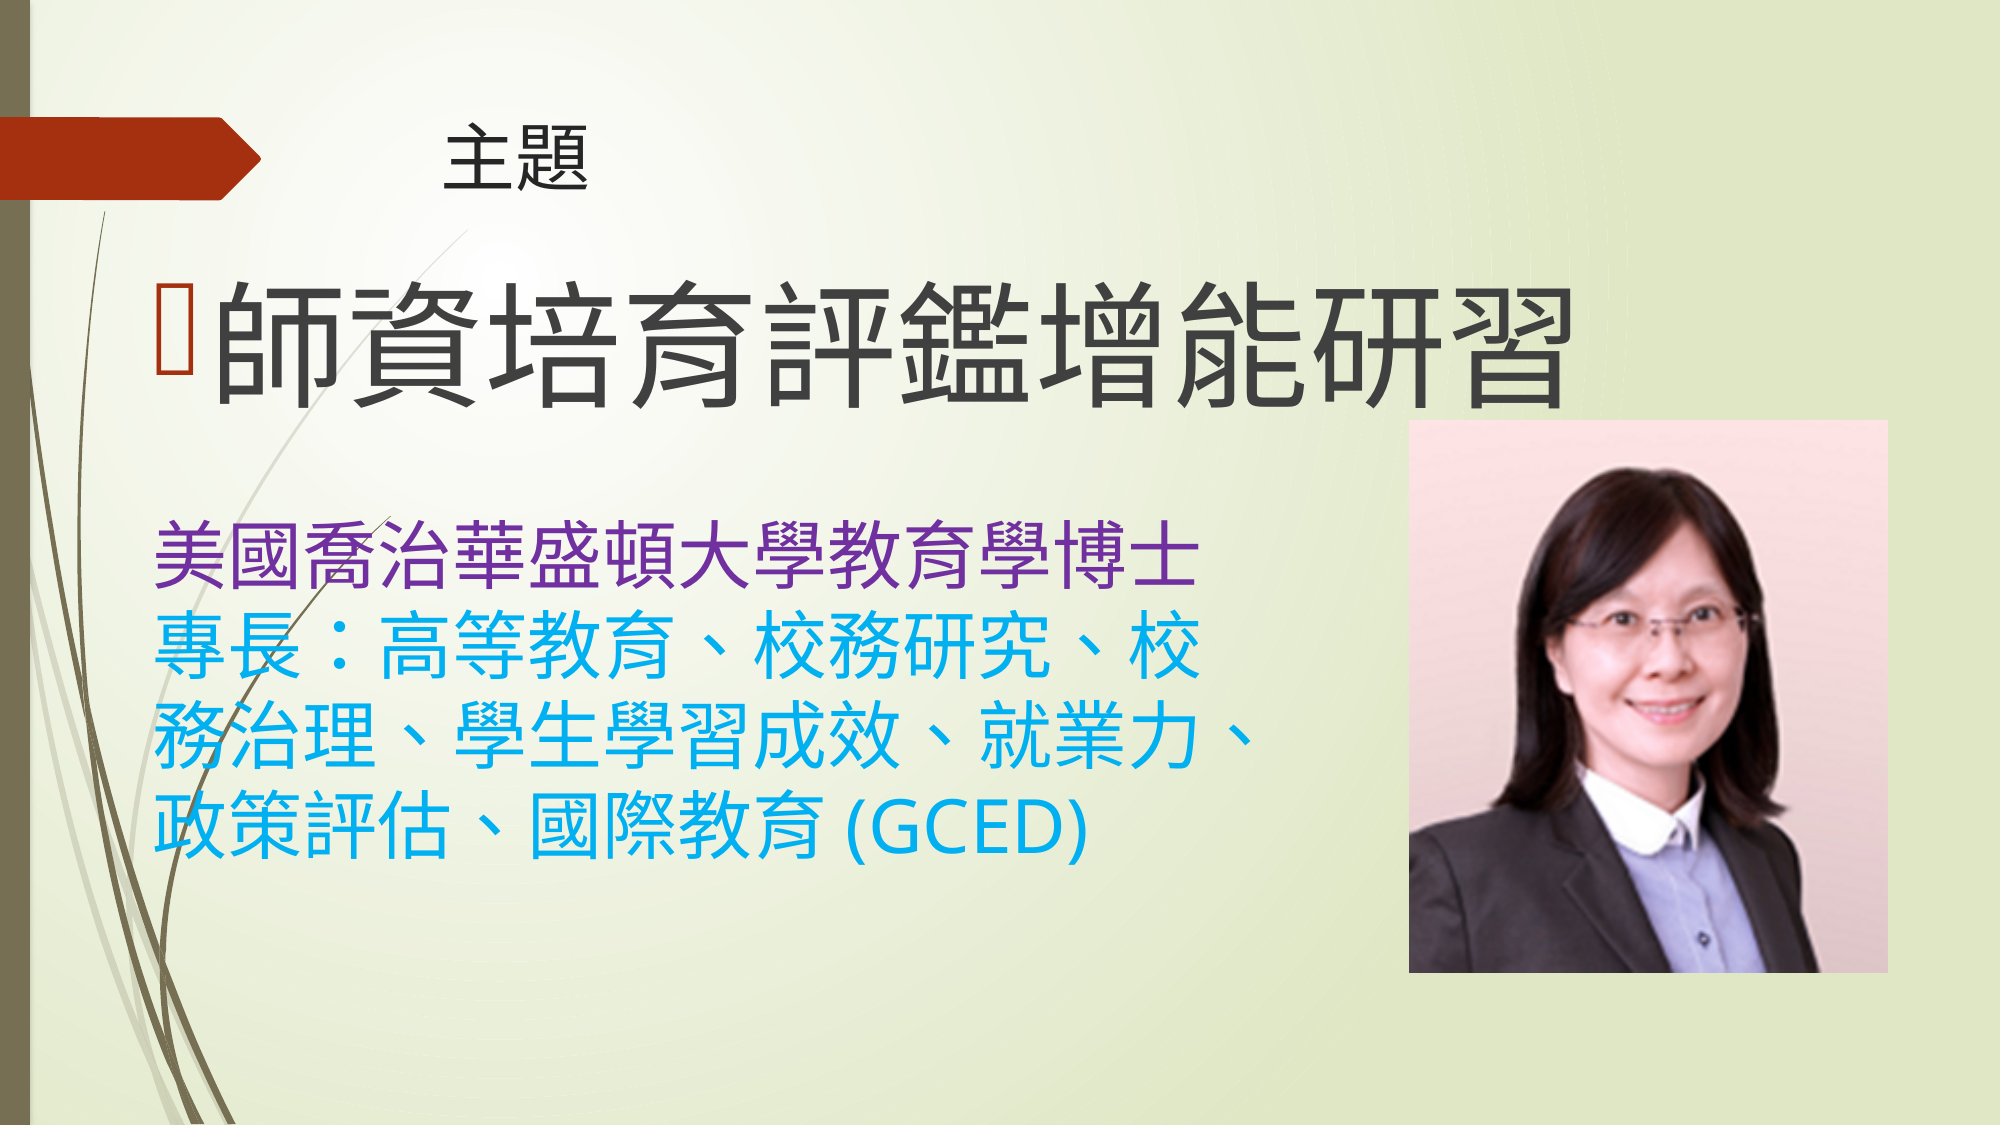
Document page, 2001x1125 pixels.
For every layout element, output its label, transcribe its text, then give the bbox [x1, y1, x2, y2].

picture [1408, 420, 1888, 973]
text_box 美國喬治華盛頓大學教育學博士 專長：高等教育、校務研究、校務治理、學生學習成效、就業力、政策評估、國際教育(GCED) [137, 500, 1285, 876]
list 師資培育評鑑增能研習 [137, 252, 1783, 873]
title 主題 [425, 102, 1888, 313]
